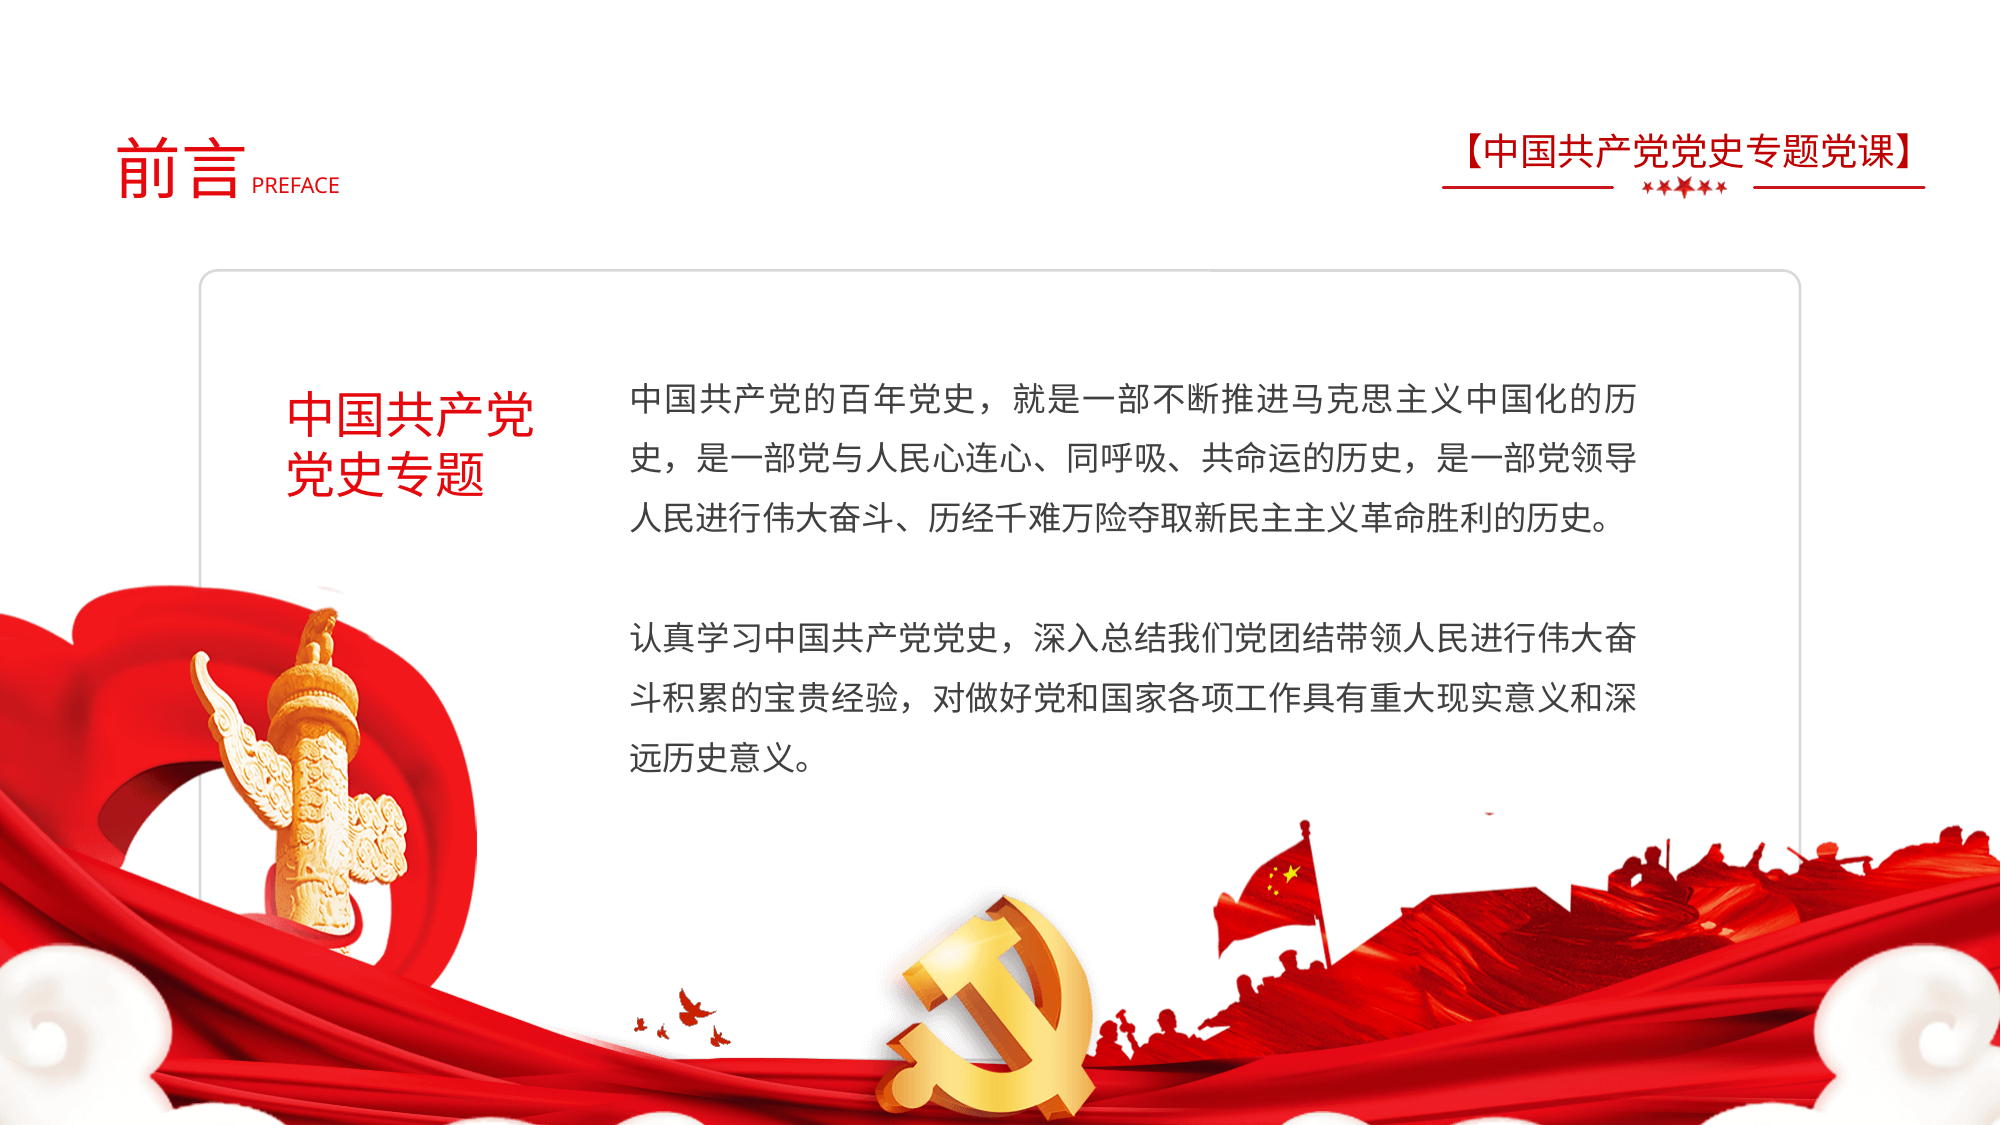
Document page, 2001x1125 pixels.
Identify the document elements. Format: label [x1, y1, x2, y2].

text_box [0, 0, 2000, 328]
text_box [1443, 175, 1924, 200]
picture [0, 328, 2000, 1125]
